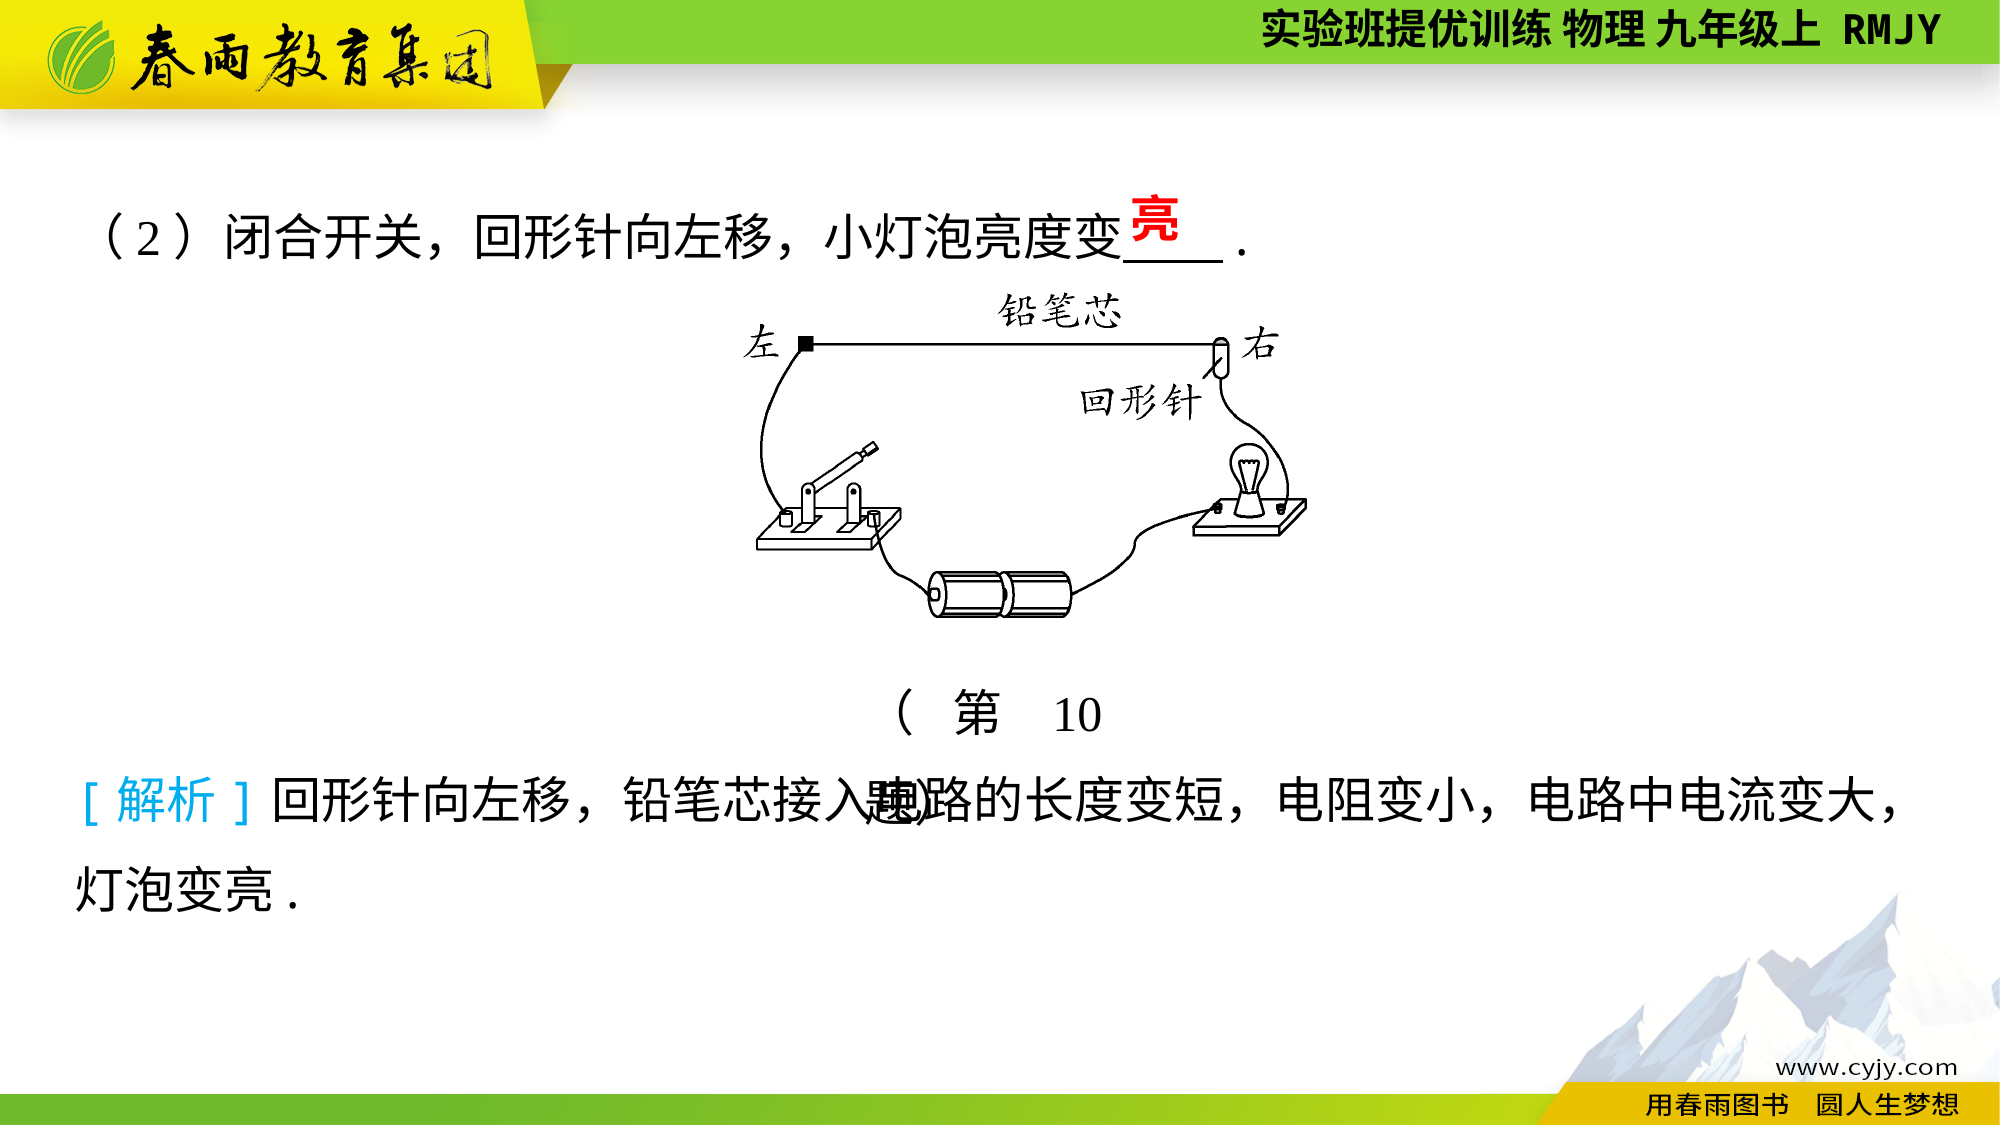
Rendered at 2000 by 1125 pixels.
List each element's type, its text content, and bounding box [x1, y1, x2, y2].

list （2）闭合开关，回形针向左移，小灯泡亮度变 . [59, 168, 1944, 275]
text_box （第10题） [849, 643, 1130, 731]
text_box [解析]回形针向左移，铅笔芯接入电路的长度变短，电阻变小，电路中电流变大，灯泡变亮. [59, 731, 1944, 927]
picture [0, 0, 2000, 1125]
text_box 亮 [1115, 179, 1196, 255]
